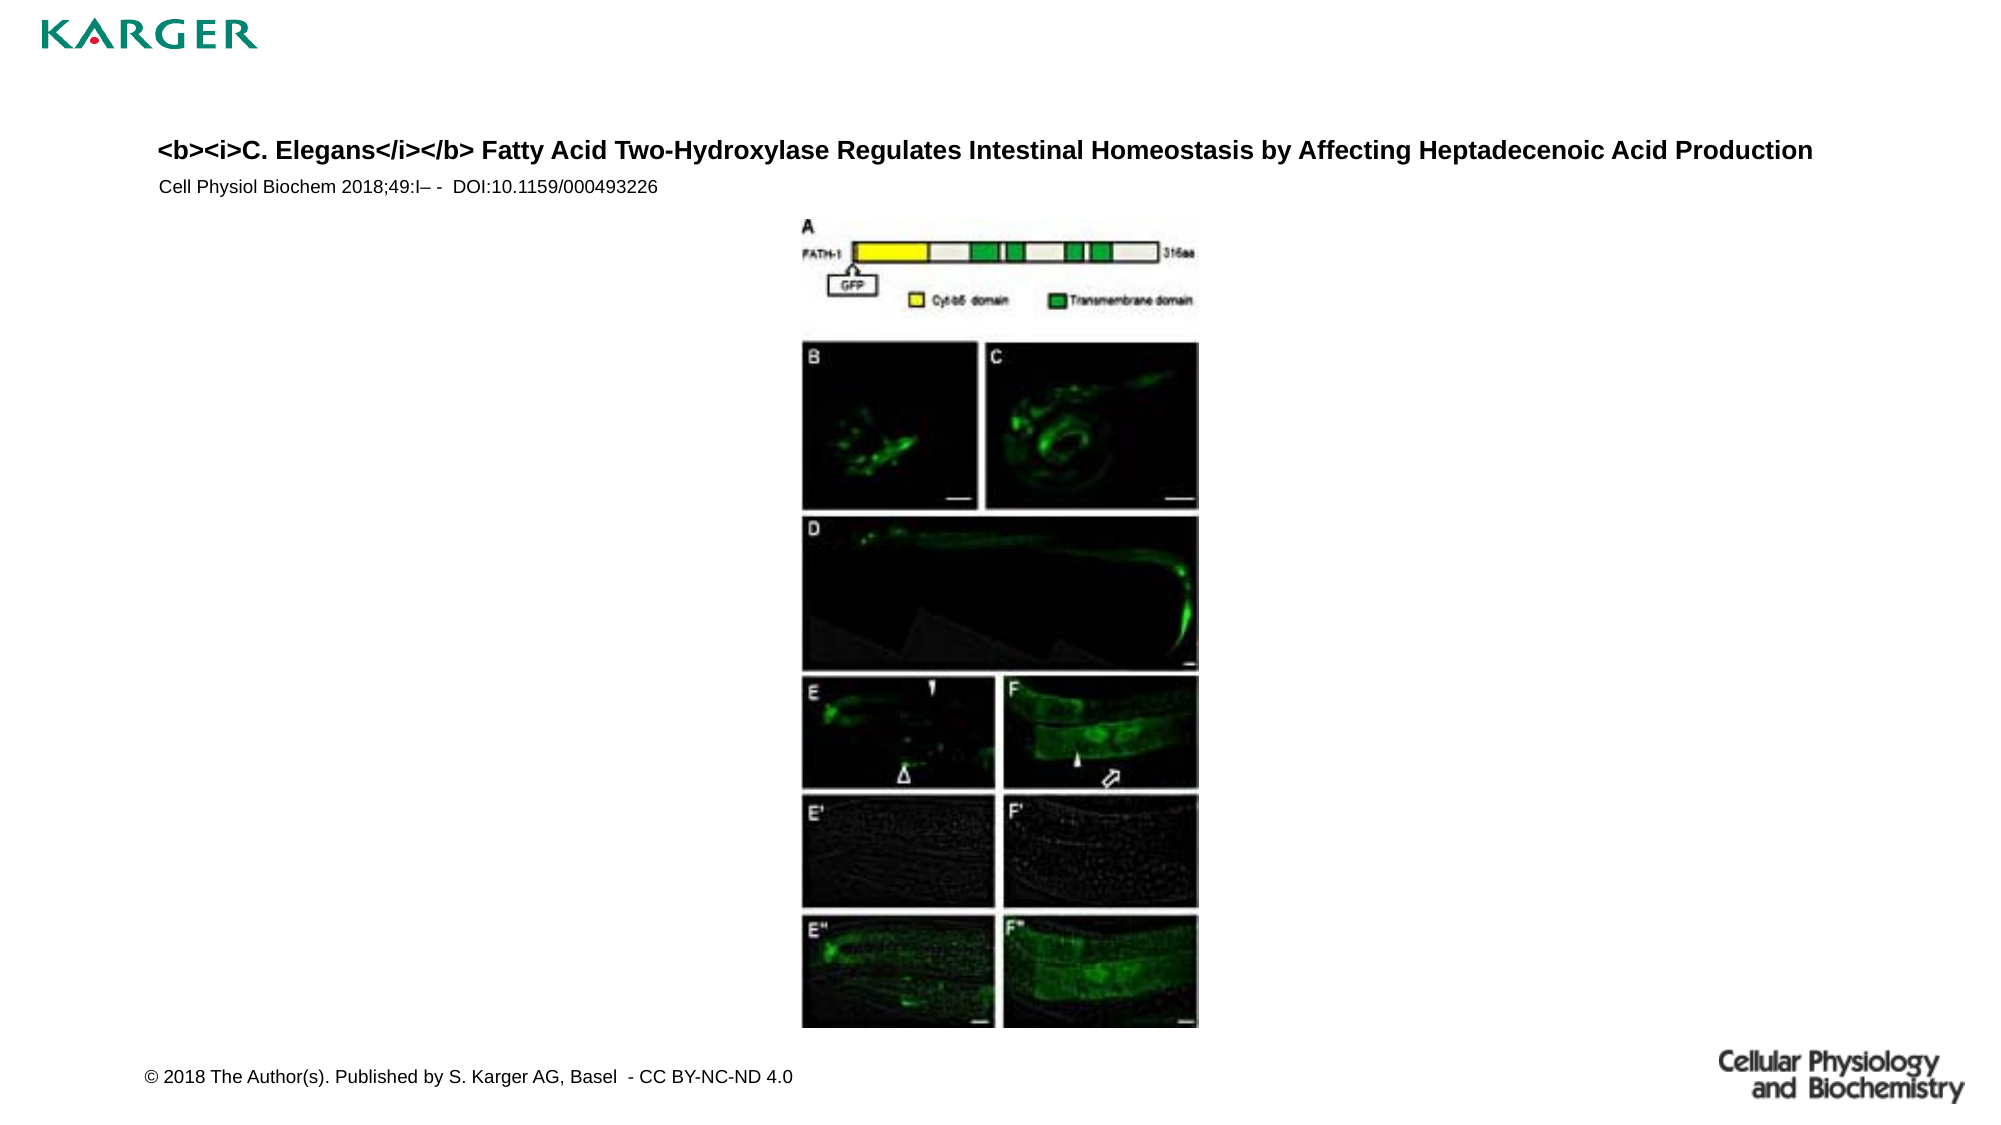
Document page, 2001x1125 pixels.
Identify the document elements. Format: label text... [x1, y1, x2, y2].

list © 2018 The Author(s). Published by S. Karger AG, Basel - CC BY-NC-ND 4.0 [128, 1012, 1643, 1088]
list Cell Physiol Biochem 2018;49:I– - DOI:10.1159/000493226 [142, 176, 1858, 220]
title <b><i>C. Elegans</i></b> Fatty Acid Two-Hydroxylase Regulates Intestinal Homeostasis by Affecting Heptadecenoic Acid Production [142, 112, 1861, 173]
picture [801, 219, 1199, 1029]
picture [1719, 1048, 1966, 1104]
picture [42, 17, 258, 49]
